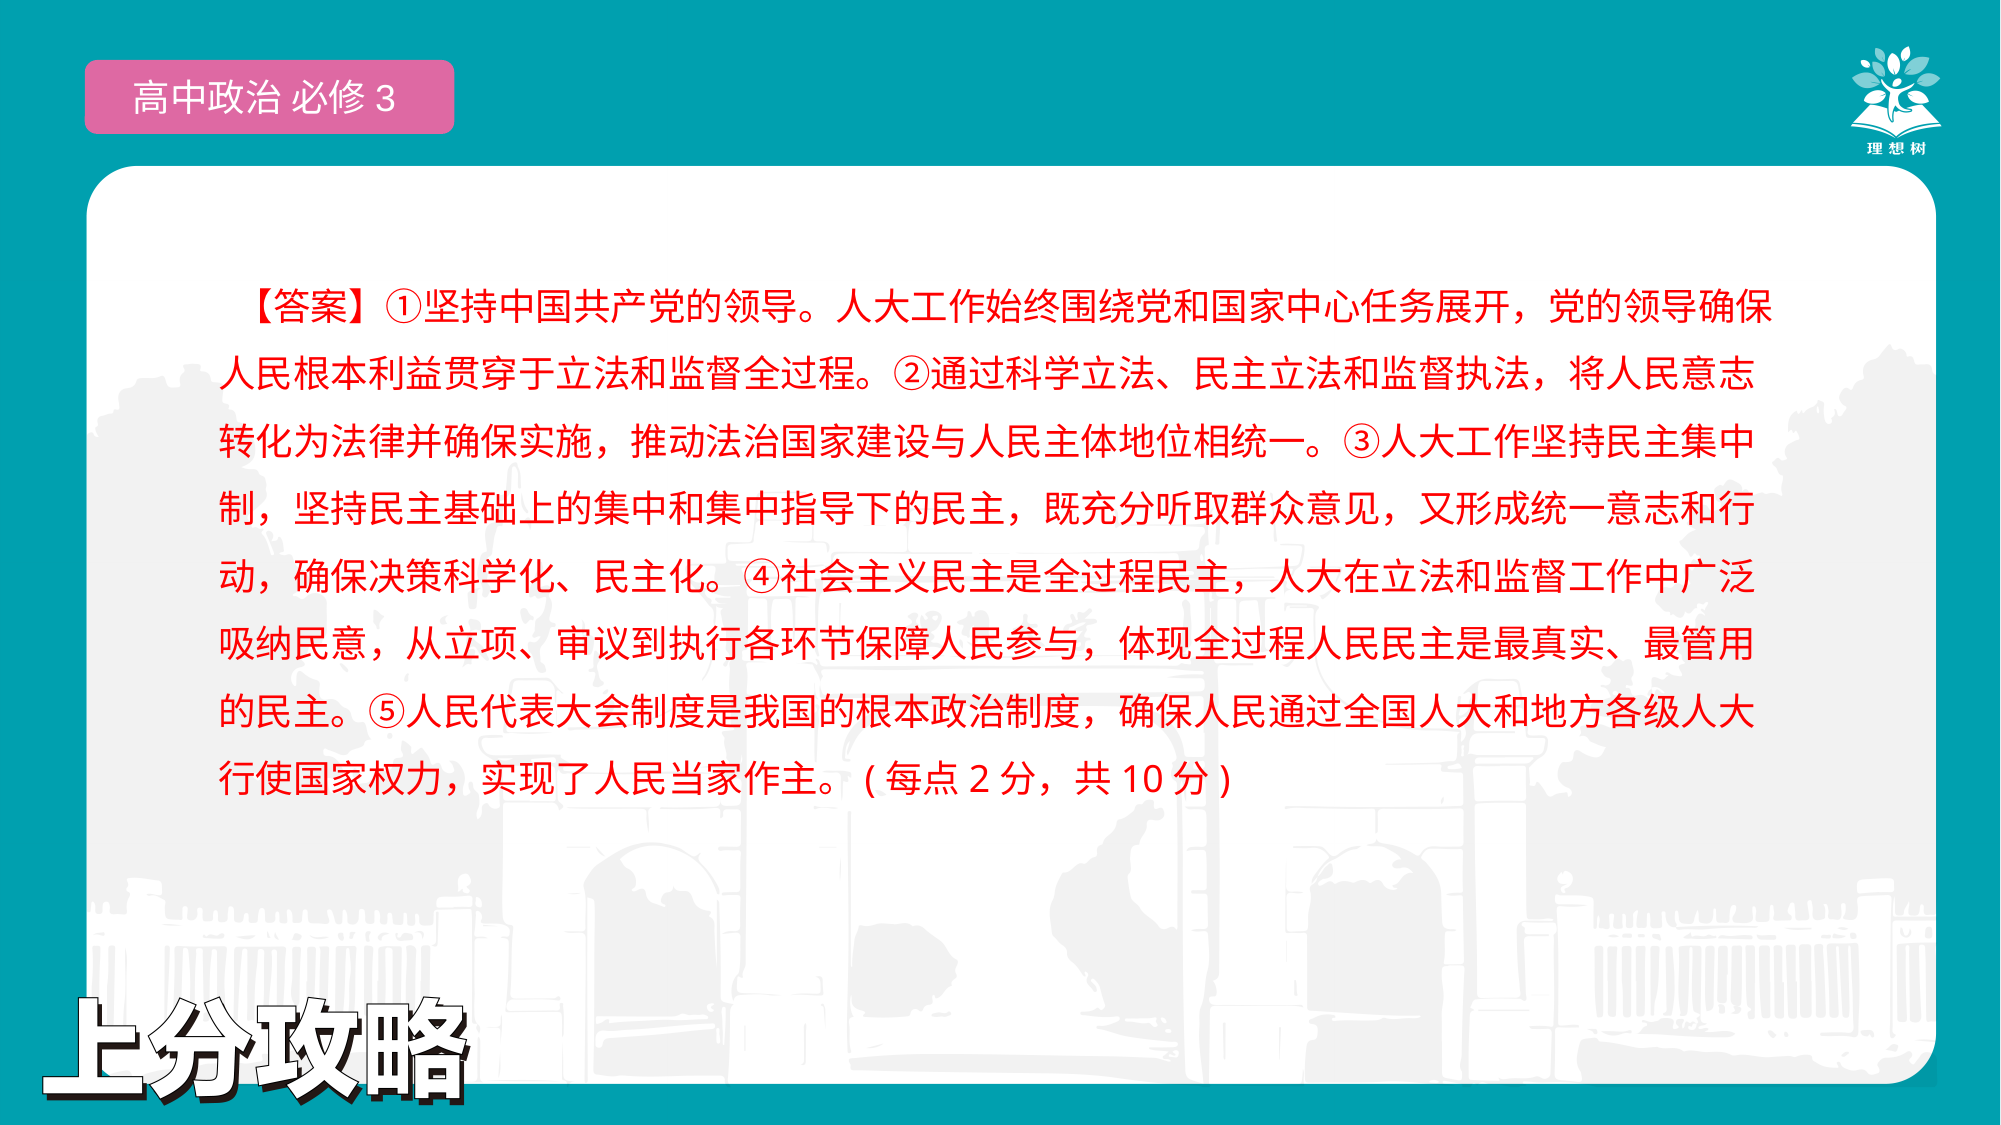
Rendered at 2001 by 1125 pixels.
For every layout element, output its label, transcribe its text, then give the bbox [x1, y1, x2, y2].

text_box 【答案】①坚持中国共产党的领导。人大工作始终围绕党和国家中心任务展开，党的领导确保人民根本利益贯穿于立法和监督全过程。②通过科学立法、民主立法和监督执法，将人民意志转化为法律并确保实施，推动法治国家建设与人民主体地位相统一。③人大工作坚持民主集中制，坚持民主基础上的集中和集中指导下的民主，既充分听取群众意见，又形成统一意志和行动，确保决策科学化、民主化。④社会主义民主是全过程民主，人大在立法和监督工作中广泛吸纳民意，从立项、审议到执行各环节保障人民参与，体现全过程人民民主是最真实、最管用的民主。⑤人民代表大会制度是我国的根本政治制度，确保人民通过全国人大和地方各级人大行使国家权力，实现了人民当家作主。(每点2分，共10分) [203, 252, 1797, 803]
text_box 高中政治 必修3 [83, 58, 456, 135]
picture [0, 0, 2001, 1125]
